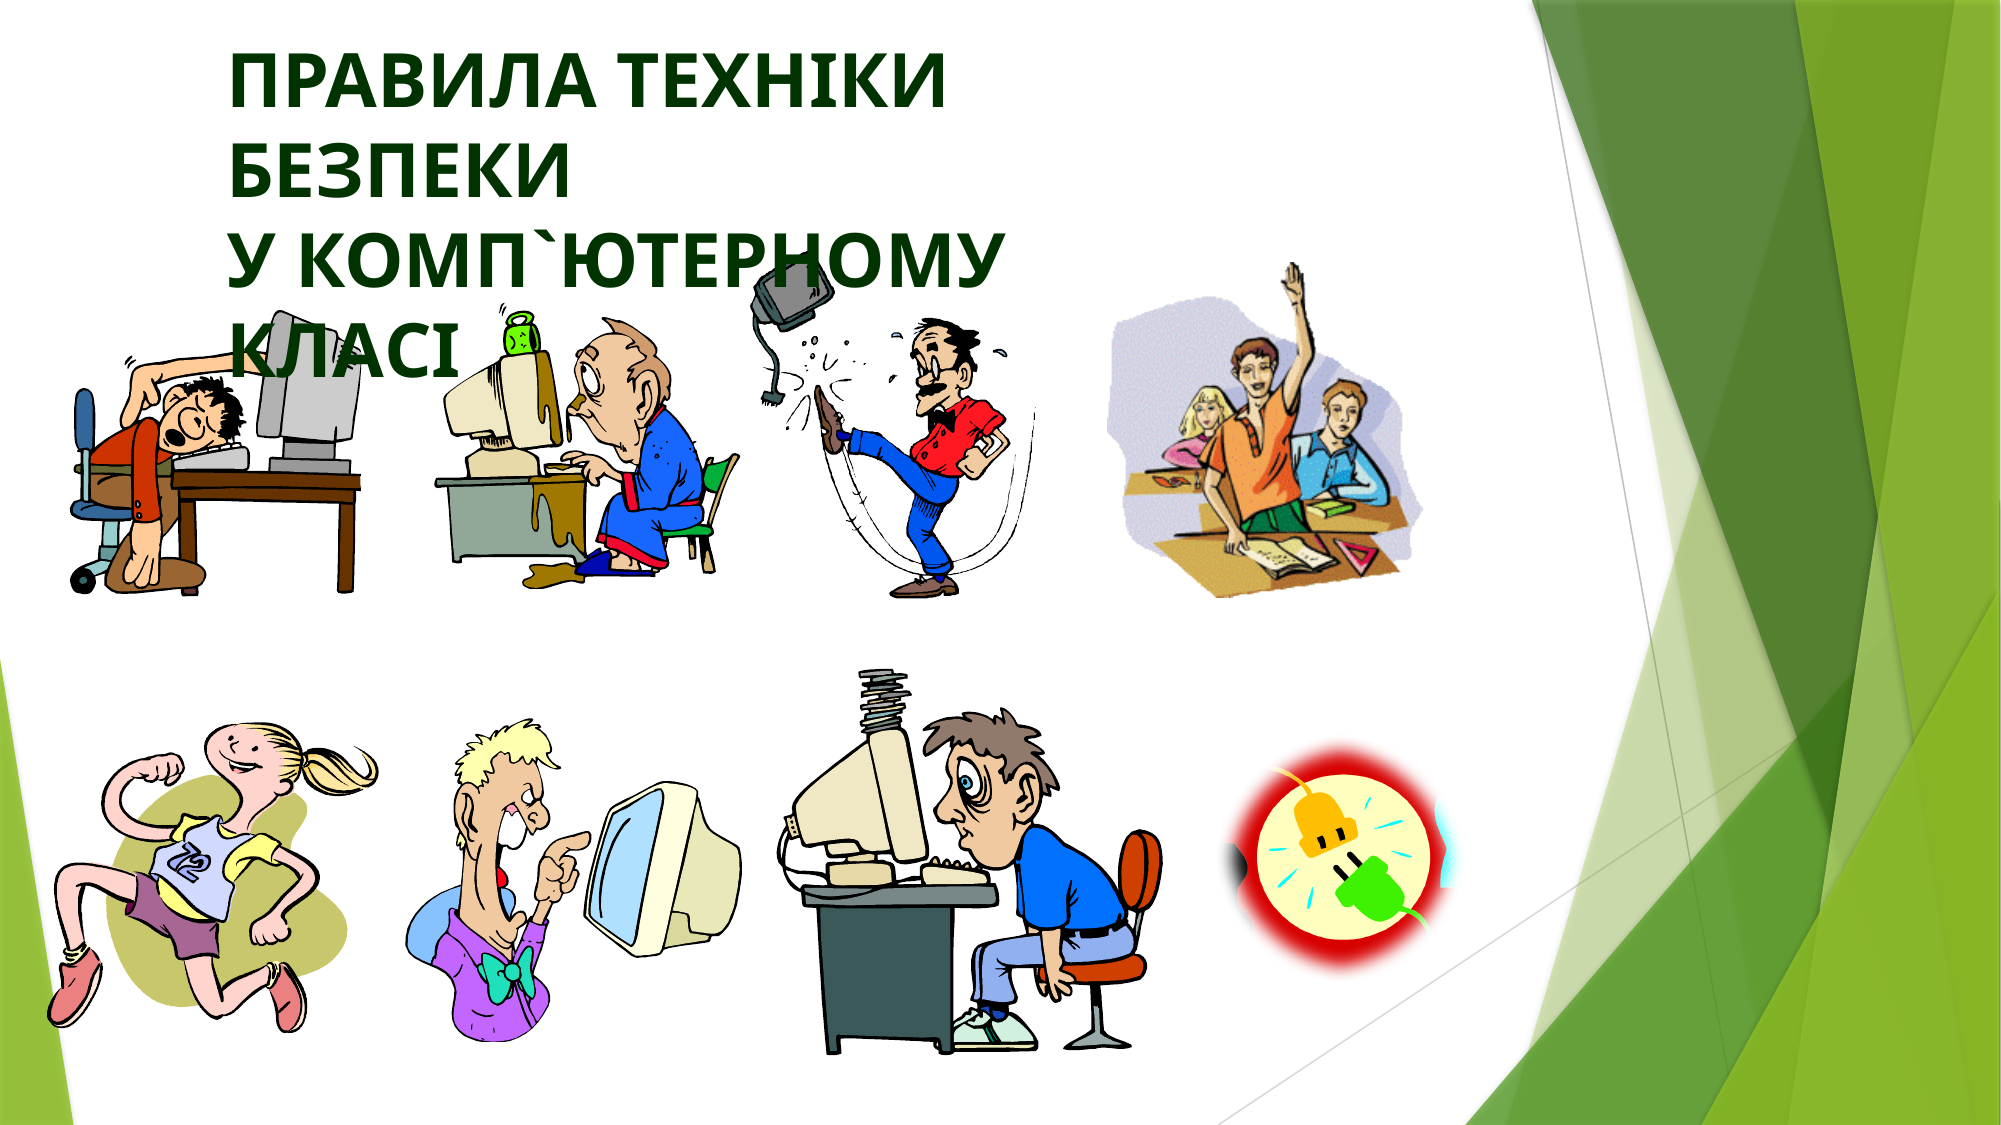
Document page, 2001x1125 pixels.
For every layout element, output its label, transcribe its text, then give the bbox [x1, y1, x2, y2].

picture [431, 243, 1045, 608]
text_box ПРАВИЛА ТЕХНІКИ БЕЗПЕКИ У КОМП`ЮТЕРНОМУ КЛАСІ [211, 24, 1275, 400]
picture [41, 717, 382, 1038]
picture [769, 659, 1172, 1057]
picture [403, 704, 753, 1042]
picture [1106, 262, 1424, 598]
picture [1212, 730, 1468, 986]
picture [67, 304, 364, 598]
